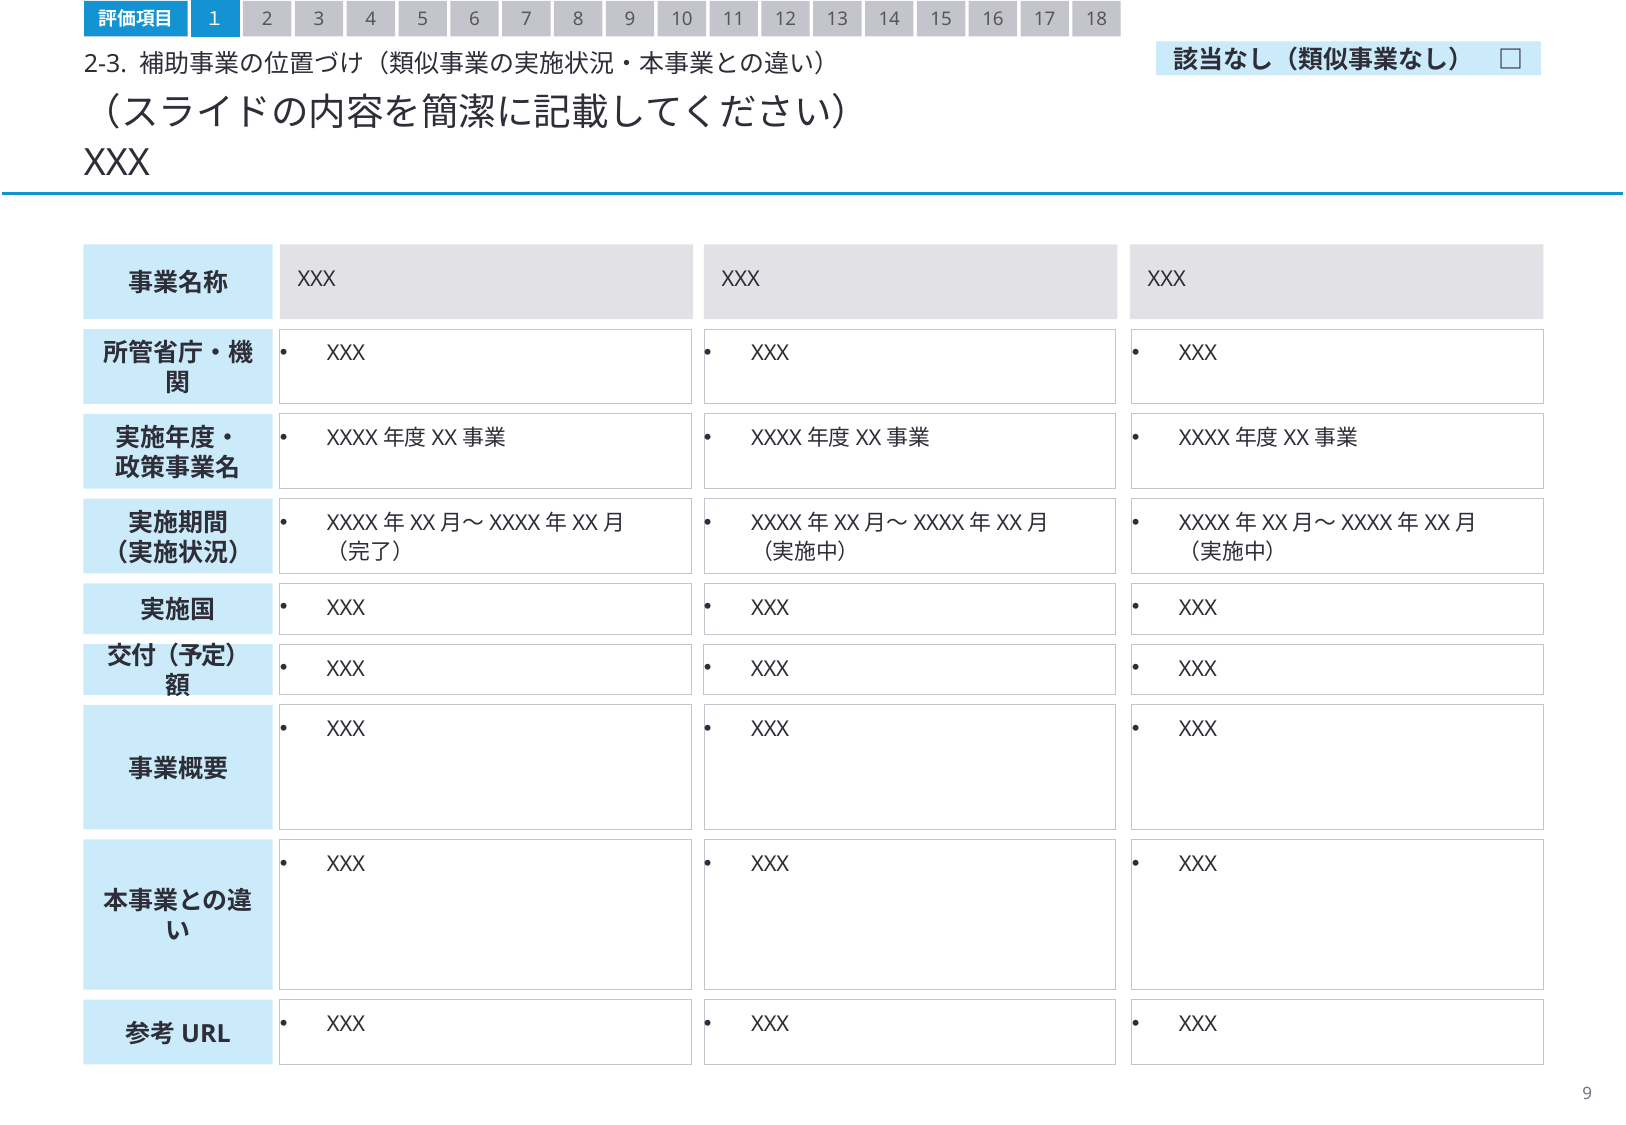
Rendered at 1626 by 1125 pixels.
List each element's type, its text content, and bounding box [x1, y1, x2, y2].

text_box XXX [279, 244, 694, 320]
text_box XXX [704, 999, 1116, 1065]
text_box 事業名称 [83, 243, 274, 320]
text_box XXX [1131, 999, 1544, 1065]
text_box 本事業との違い [83, 839, 274, 991]
text_box XXX [279, 704, 692, 830]
text_box XXXX年度XX事業 [279, 413, 692, 489]
text_box XXXX年XX月～XXXX年XX月 （実施中） [1131, 498, 1544, 574]
list 2-3. 補助事業の位置づけ（類似事業の実施状況・本事業との違い） [84, 40, 1543, 82]
text_box XXX [1131, 329, 1544, 404]
text_box XXXX年度XX事業 [704, 413, 1116, 489]
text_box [83, 0, 1122, 37]
text_box XXX [703, 244, 1118, 320]
list （スライドの内容を簡潔に記載してください） XXX [84, 83, 1543, 183]
text_box XXX [704, 839, 1116, 990]
text_box XXX [1131, 704, 1544, 830]
text_box XXX [703, 644, 1116, 695]
text_box 参考URL [83, 999, 274, 1065]
text_box XXXX年XX月～XXXX年XX月 （完了） [279, 498, 692, 574]
text_box XXX [279, 999, 692, 1065]
text_box XXX [1131, 839, 1544, 990]
text_box XXX [279, 583, 692, 635]
text_box 実施国 [83, 583, 274, 635]
text_box XXX [704, 329, 1116, 404]
text_box 事業概要 [83, 704, 274, 830]
text_box XXX [279, 839, 692, 990]
text_box 所管省庁・機関 [83, 328, 274, 405]
text_box XXXX年度XX事業 [1131, 413, 1544, 489]
text_box XXX [1131, 644, 1544, 695]
text_box 実施期間 （実施状況） [83, 498, 274, 574]
text_box XXX [279, 644, 692, 695]
text_box 該当なし（類似事業なし） □ [1155, 40, 1542, 76]
text_box XXXX年XX月～XXXX年XX月 （実施中） [704, 498, 1116, 574]
text_box XXX [1131, 583, 1544, 635]
text_box XXX [704, 704, 1116, 830]
text_box XXX [704, 583, 1116, 635]
text_box 交付（予定）額 [83, 643, 274, 696]
text_box XXX [1129, 244, 1544, 320]
text_box XXX [279, 329, 692, 404]
text_box 実施年度・ 政策事業名 [83, 413, 274, 489]
